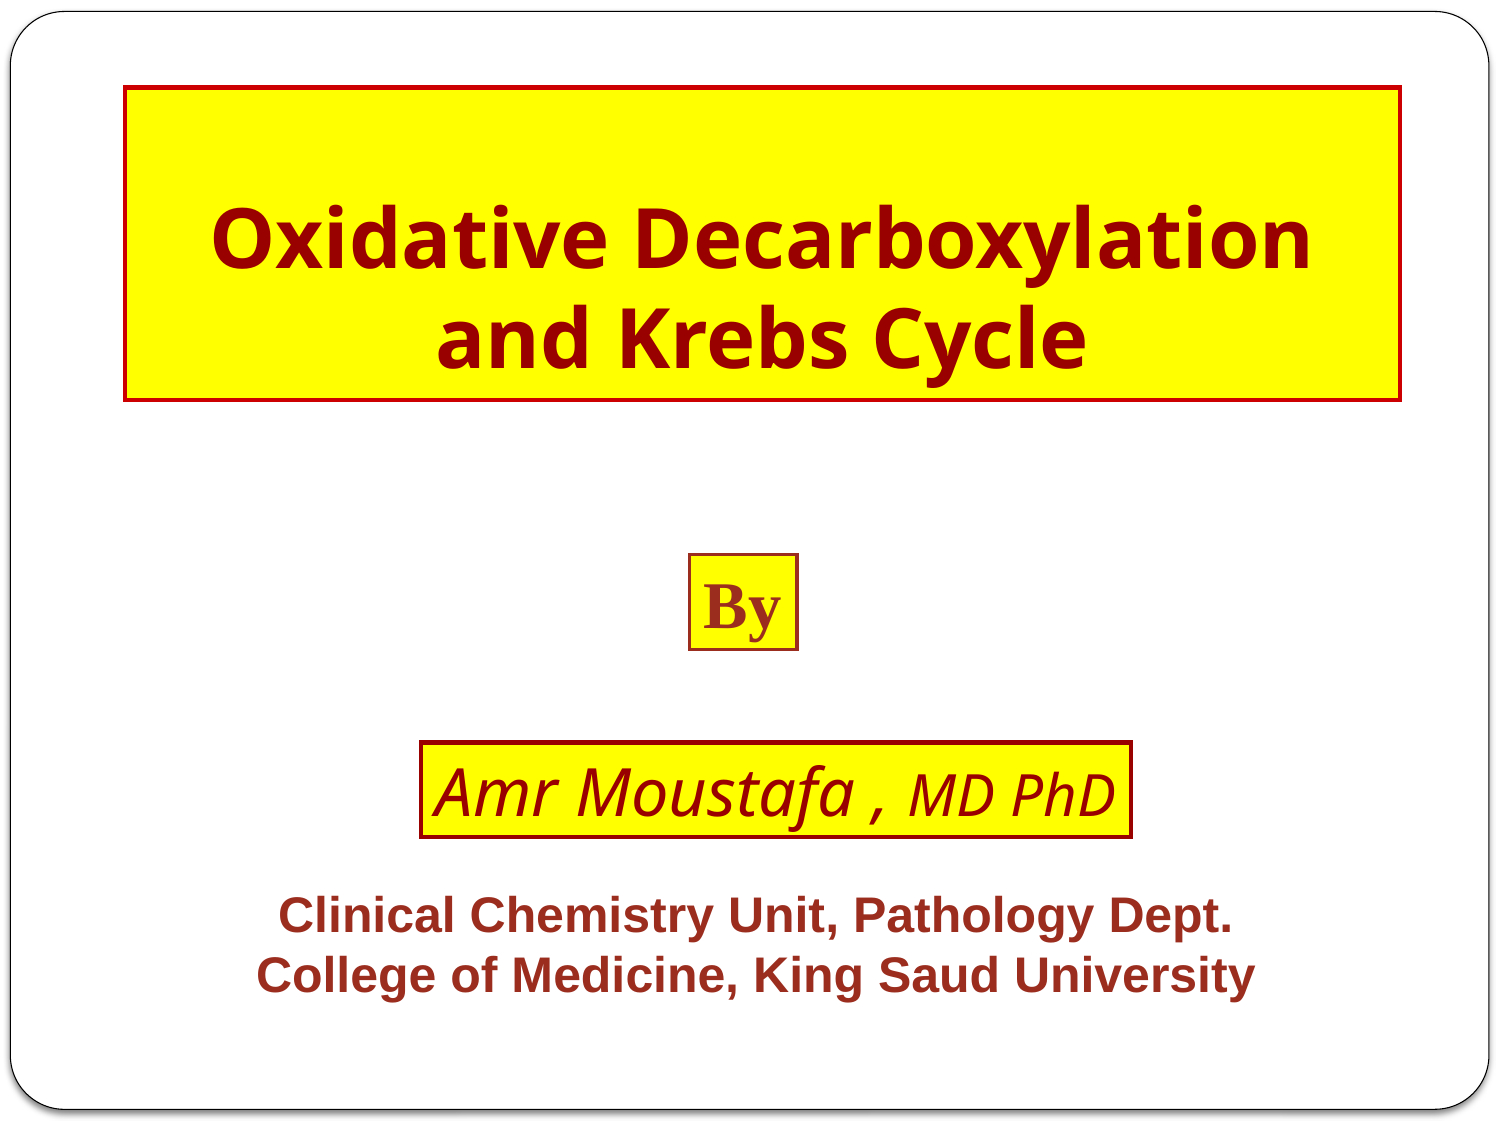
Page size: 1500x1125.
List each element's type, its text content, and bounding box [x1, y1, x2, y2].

title Oxidative Decarboxylation and Krebs Cycle [124, 87, 1401, 401]
text_box Clinical Chemistry Unit, Pathology Dept. College of Medicine, King Saud University [49, 874, 1463, 1010]
text_box By [689, 554, 797, 650]
text_box Amr Moustafa , MD PhD [420, 742, 1131, 838]
